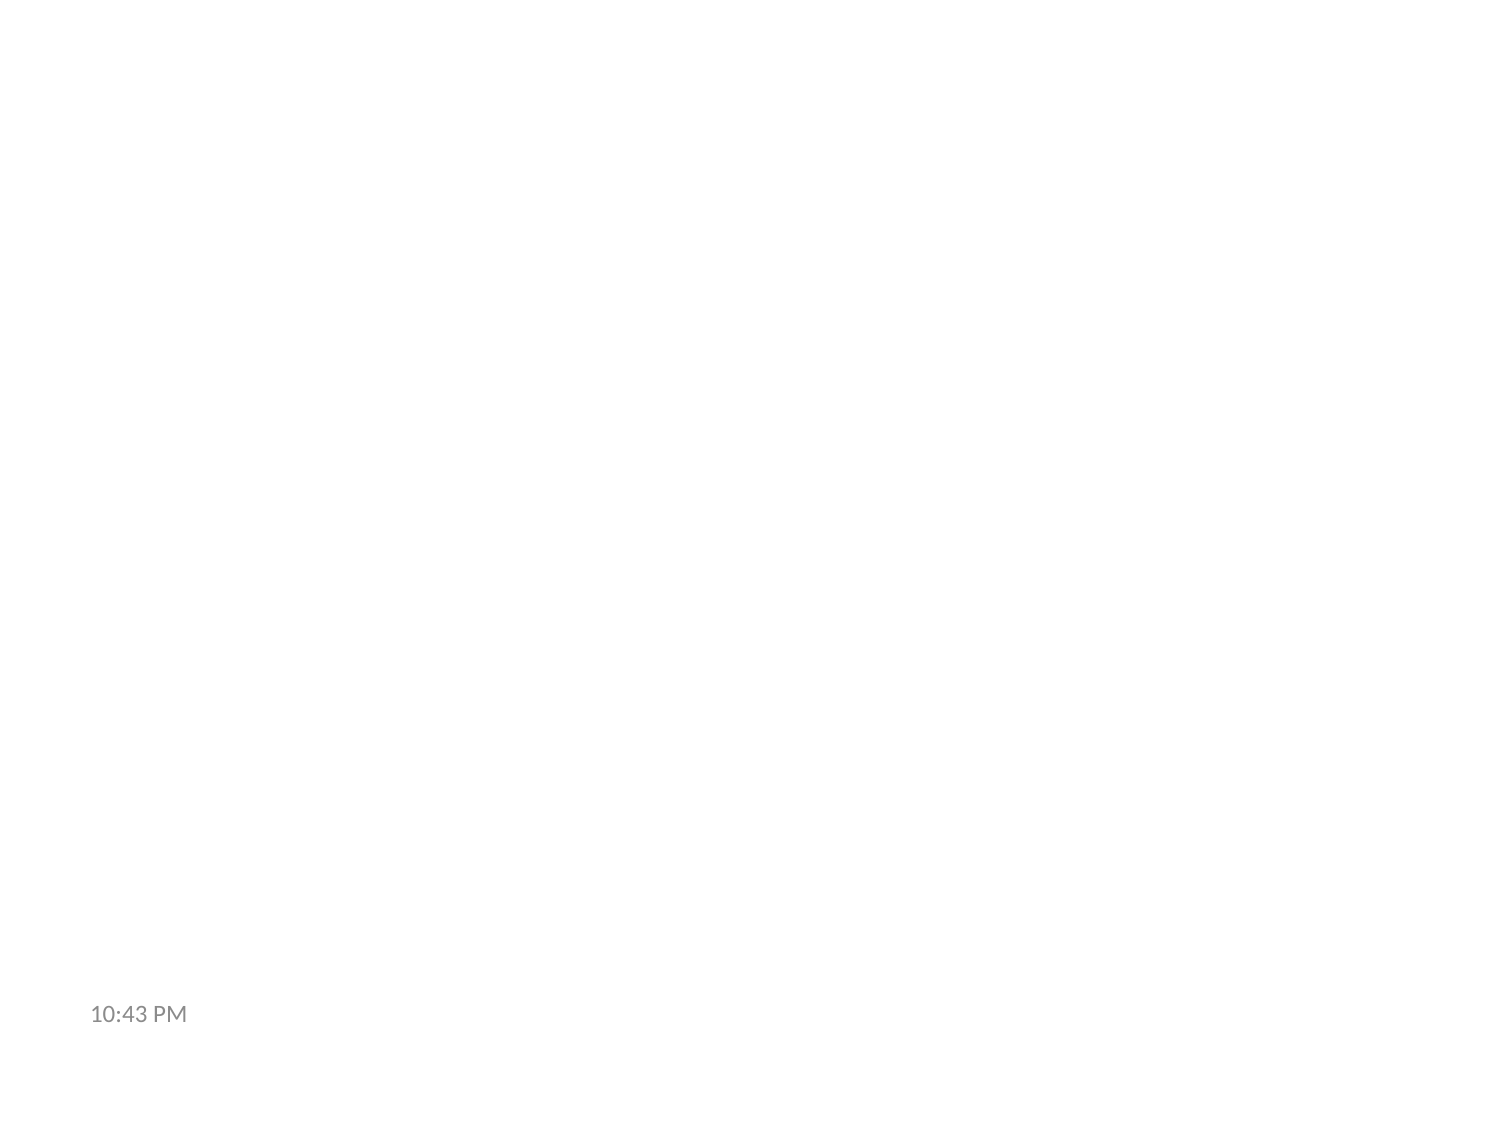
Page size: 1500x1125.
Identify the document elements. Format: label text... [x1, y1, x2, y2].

text_box 3:35 PM [75, 982, 425, 1043]
